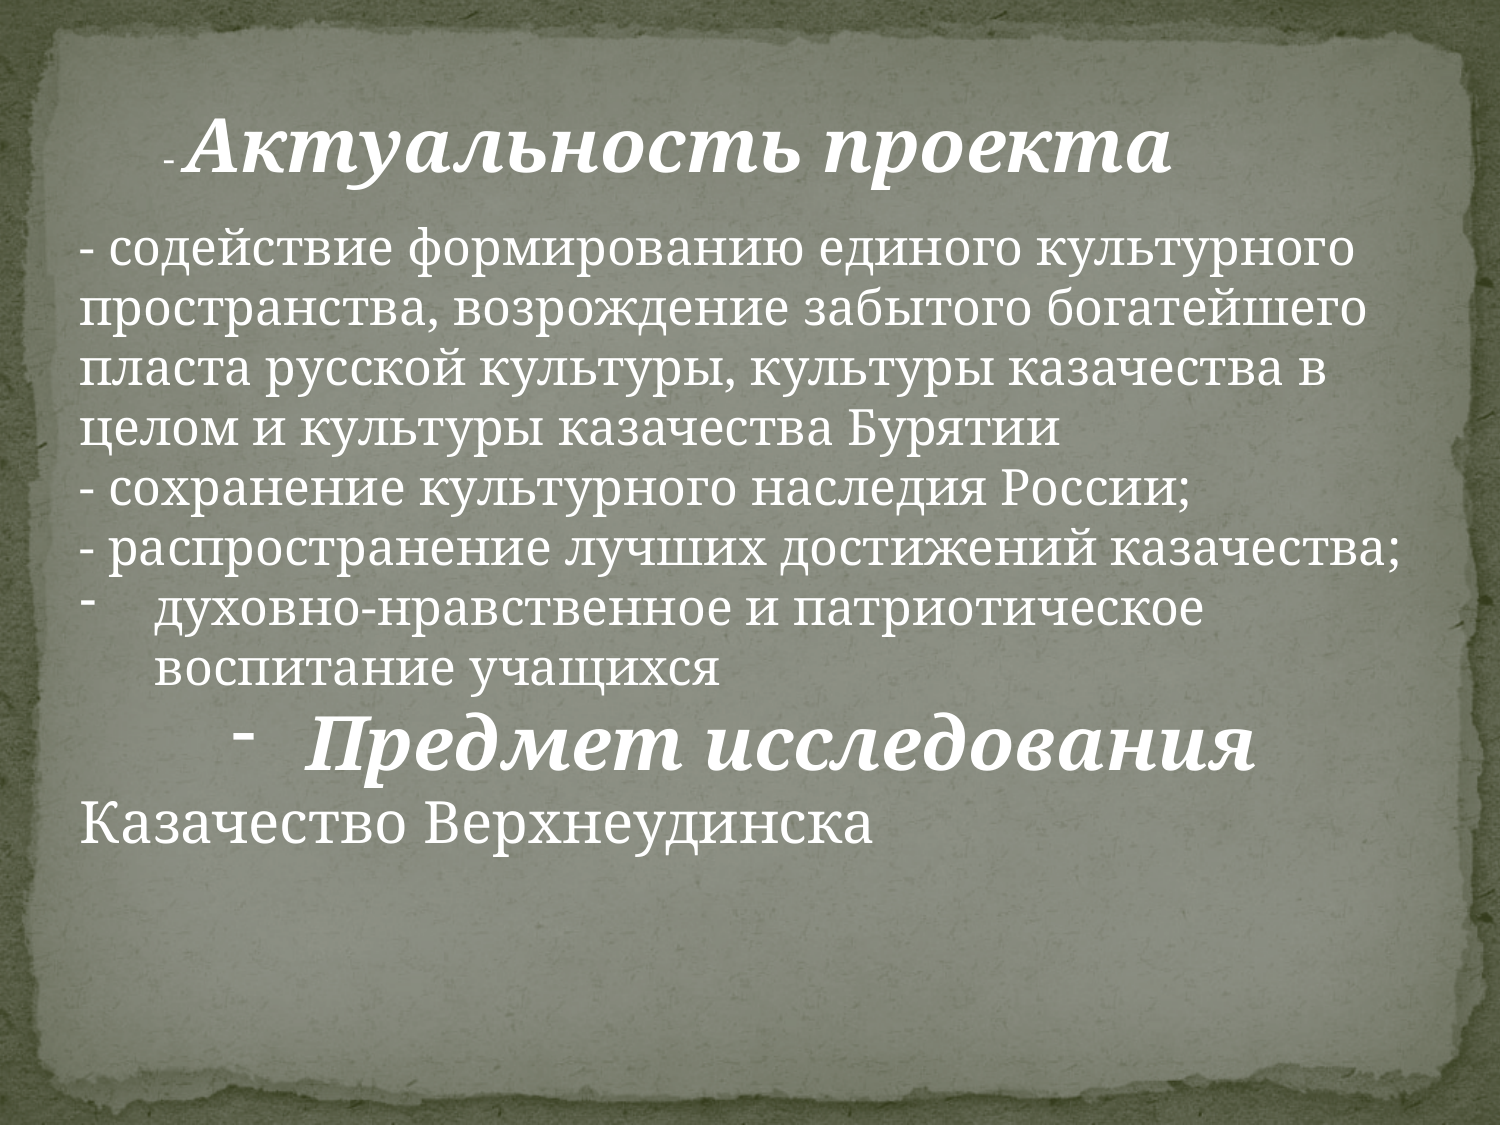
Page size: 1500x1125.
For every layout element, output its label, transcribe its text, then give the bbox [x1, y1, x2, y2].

text_box - содействие формированию единого культурного пространства, возрождение забытого богатейшего пласта русской культуры, культуры казачества в целом и культуры казачества Бурятии - сохранение культурного наследия России; - распространение лучших достижений казачества; духовно-нравственное и патриотическое воспитание учащихся Предмет исследования Казачество Верхнеудинска [64, 208, 1424, 863]
text_box - Актуальность проекта [148, 89, 1191, 195]
